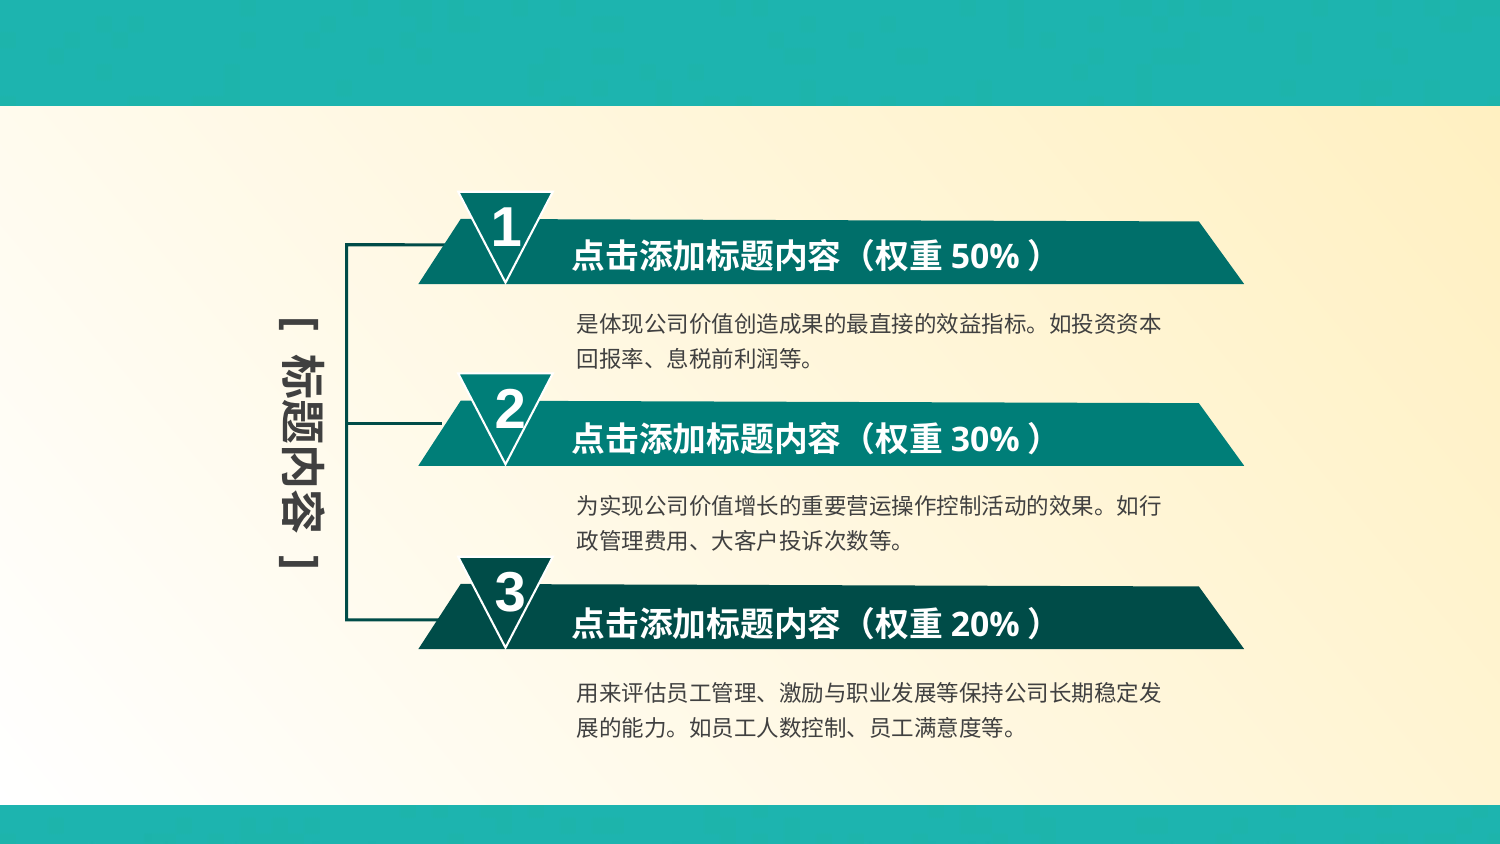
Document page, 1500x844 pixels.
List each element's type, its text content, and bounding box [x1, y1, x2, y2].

text_box [ 标题内容 ] [253, 244, 339, 643]
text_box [458, 182, 553, 283]
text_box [418, 218, 1245, 285]
text_box 用来评估员工管理、激励与职业发展等保持公司长期稳定发展的能力。如员工人数控制、员工满意度等。 [561, 663, 1181, 749]
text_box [346, 244, 455, 620]
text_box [458, 547, 553, 648]
text_box 为实现公司价值增长的重要营运操作控制活动的效果。如行政管理费用、大客户投诉次数等。 [561, 476, 1181, 562]
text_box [418, 400, 1245, 467]
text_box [458, 364, 553, 465]
picture [0, 805, 1500, 844]
text_box 是体现公司价值创造成果的最直接的效益指标。如投资资本回报率、息税前利润等。 [561, 294, 1181, 380]
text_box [418, 583, 1245, 651]
picture [0, 0, 1500, 106]
